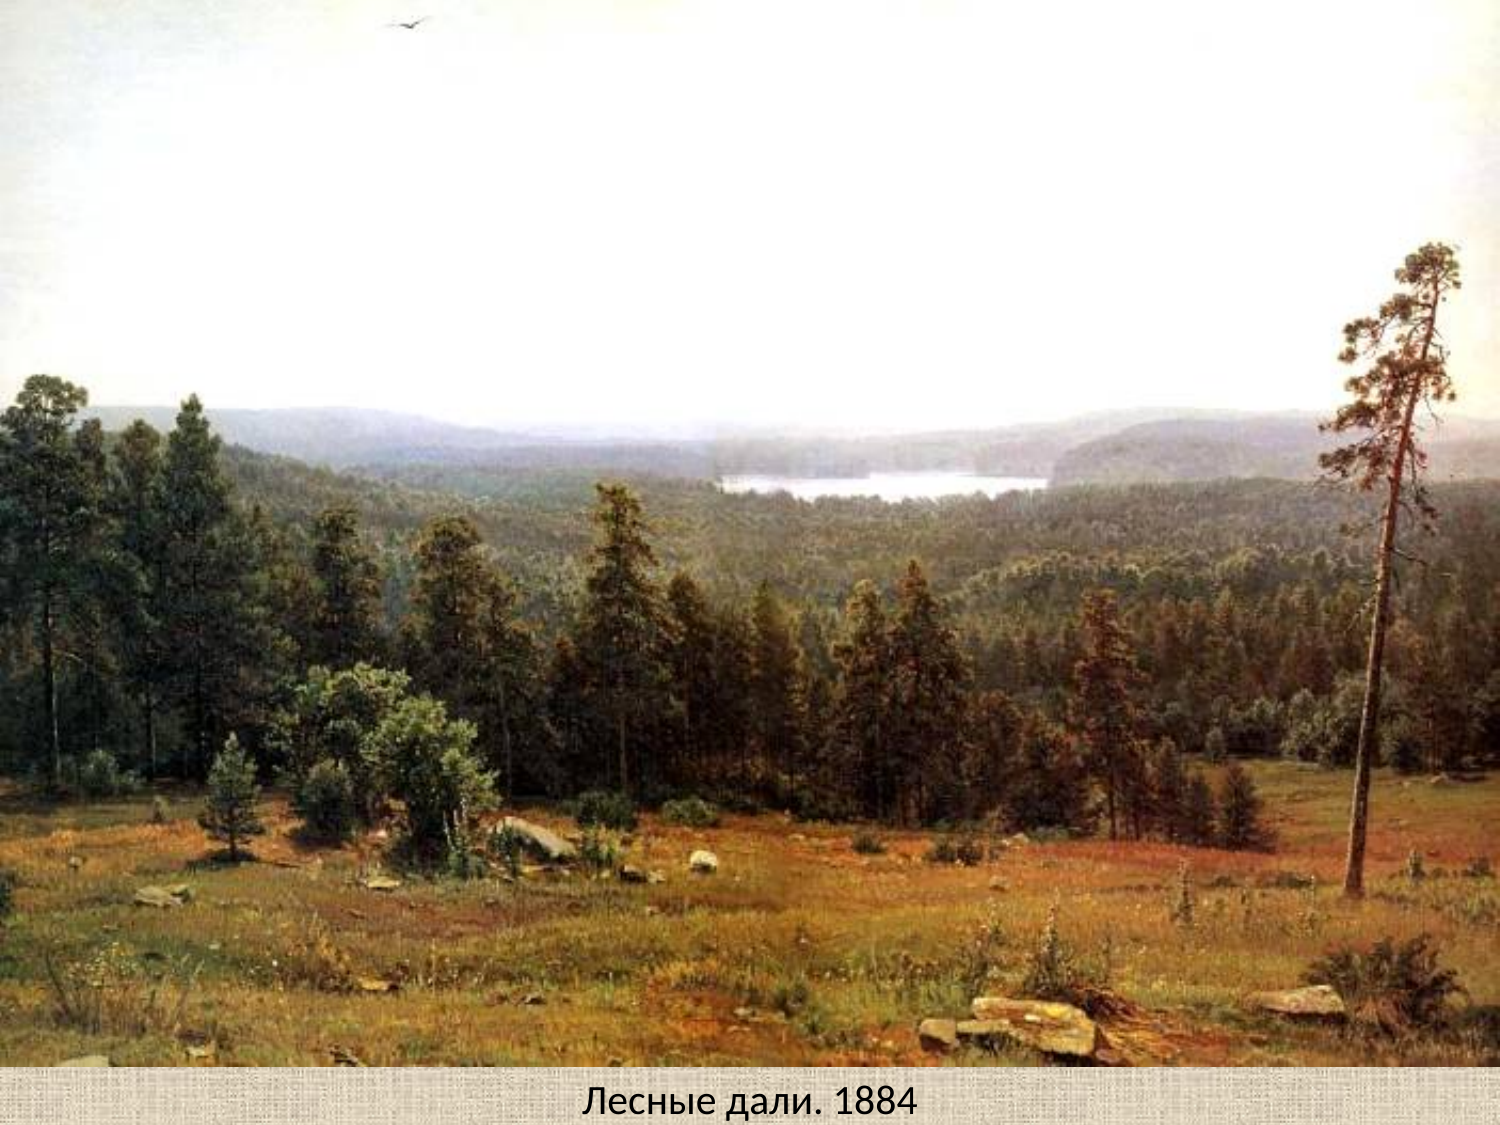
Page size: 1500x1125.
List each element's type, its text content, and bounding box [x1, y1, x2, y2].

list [0, 0, 1500, 1068]
text_box Лесные дали. 1884 [0, 1074, 1500, 1125]
